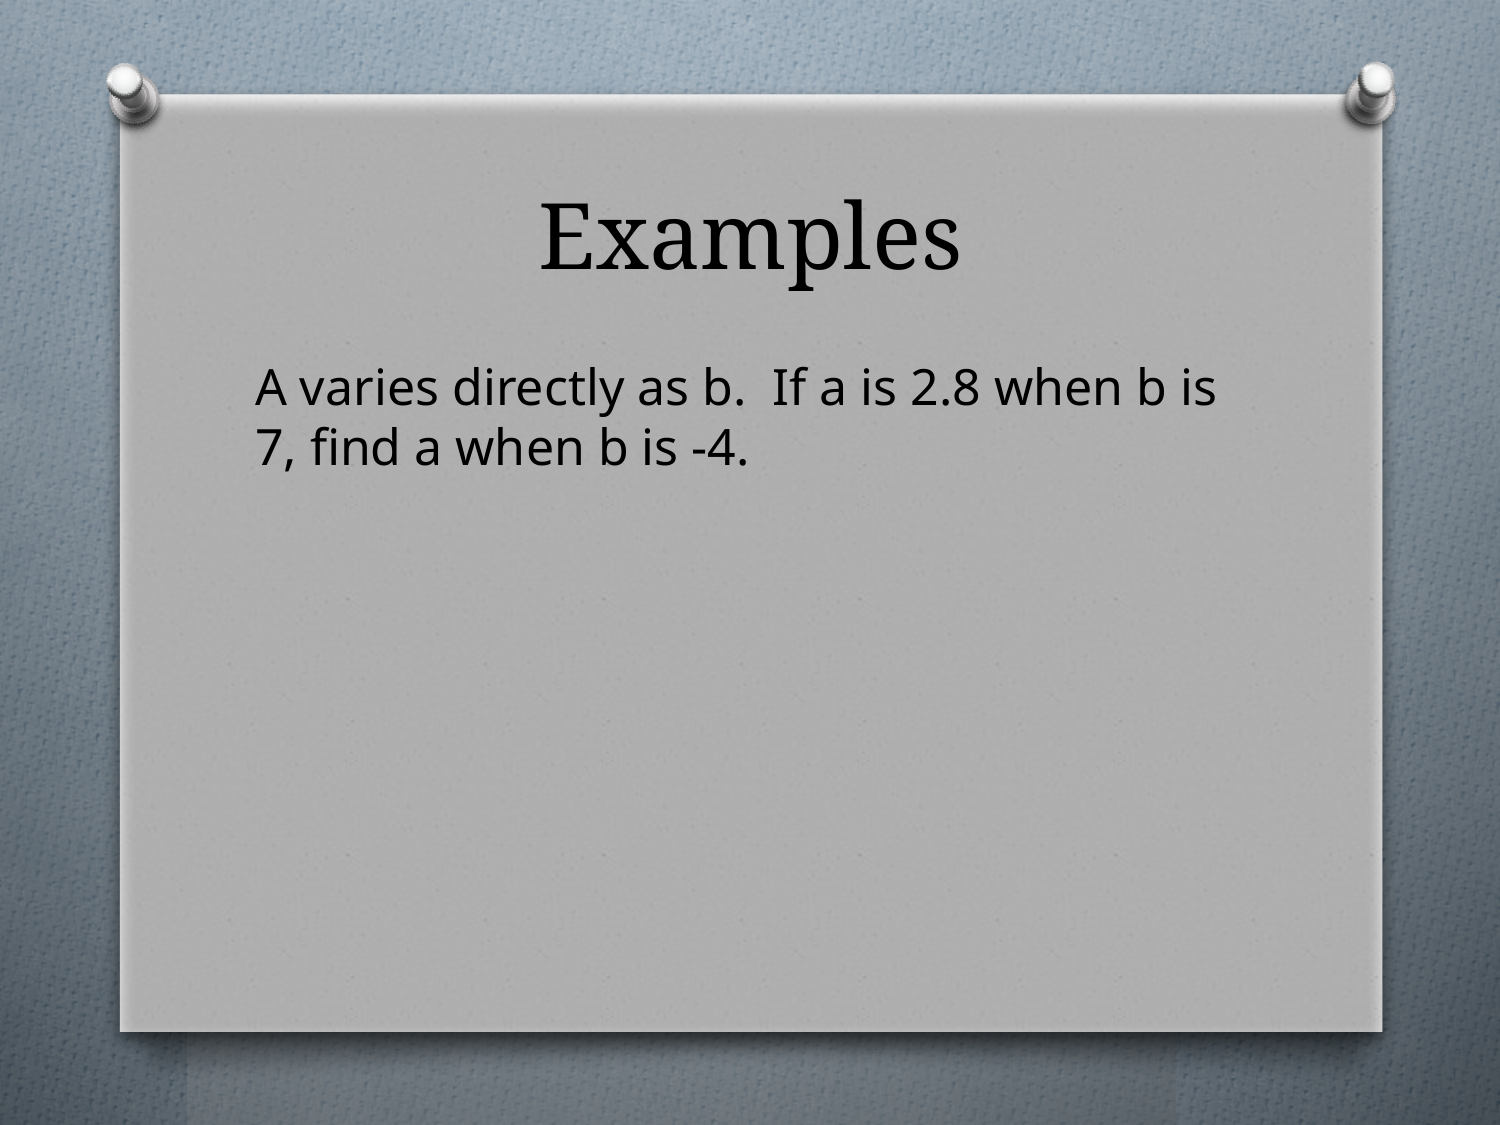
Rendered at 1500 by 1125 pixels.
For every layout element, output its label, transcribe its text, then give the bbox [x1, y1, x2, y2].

title Examples [179, 134, 1323, 332]
picture [1317, 35, 1439, 156]
picture [75, 29, 198, 153]
list A varies directly as b. If a is 2.8 when b is 7, find a when b is -4. [240, 347, 1257, 939]
